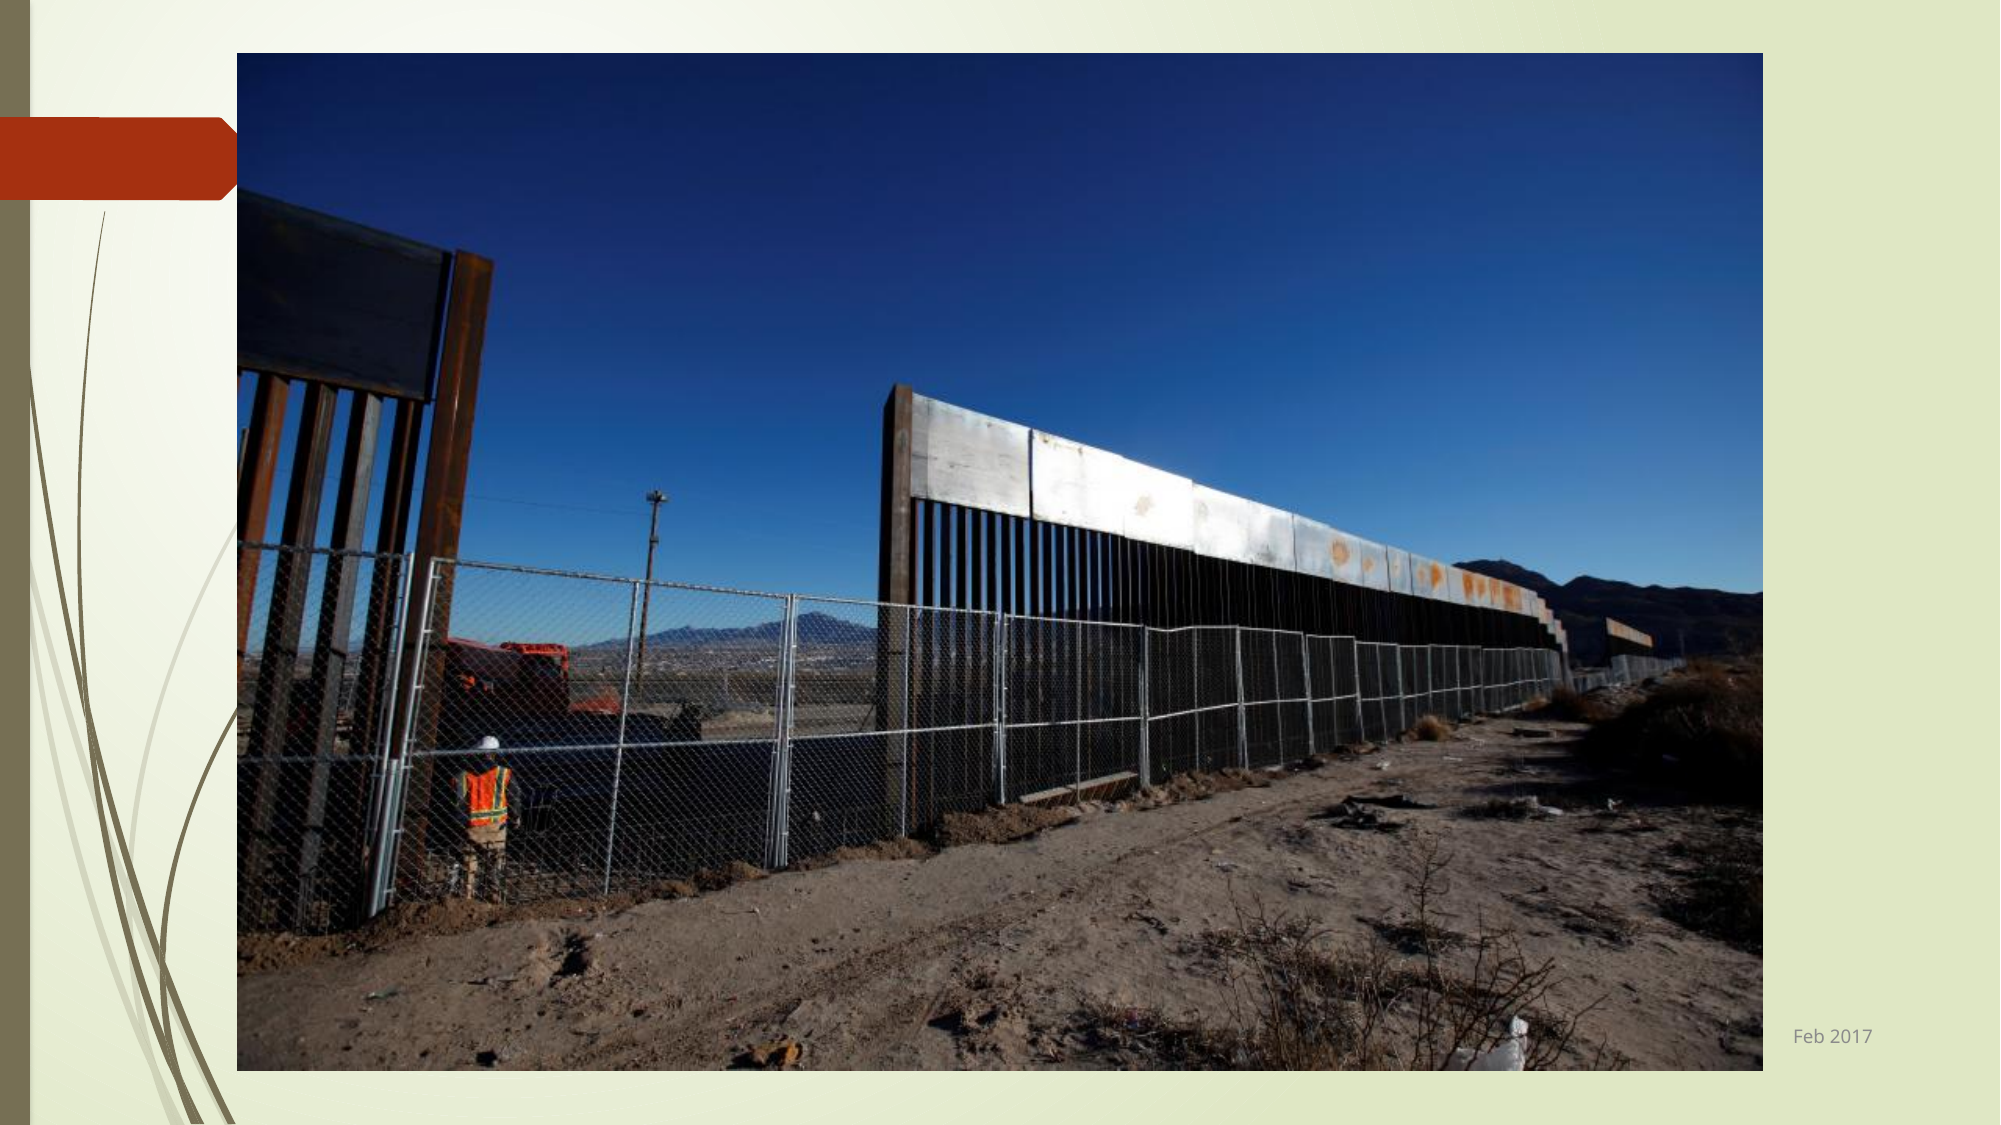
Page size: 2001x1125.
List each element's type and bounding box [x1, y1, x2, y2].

picture [237, 53, 1763, 1072]
slide_number [1768, 1005, 1888, 1067]
